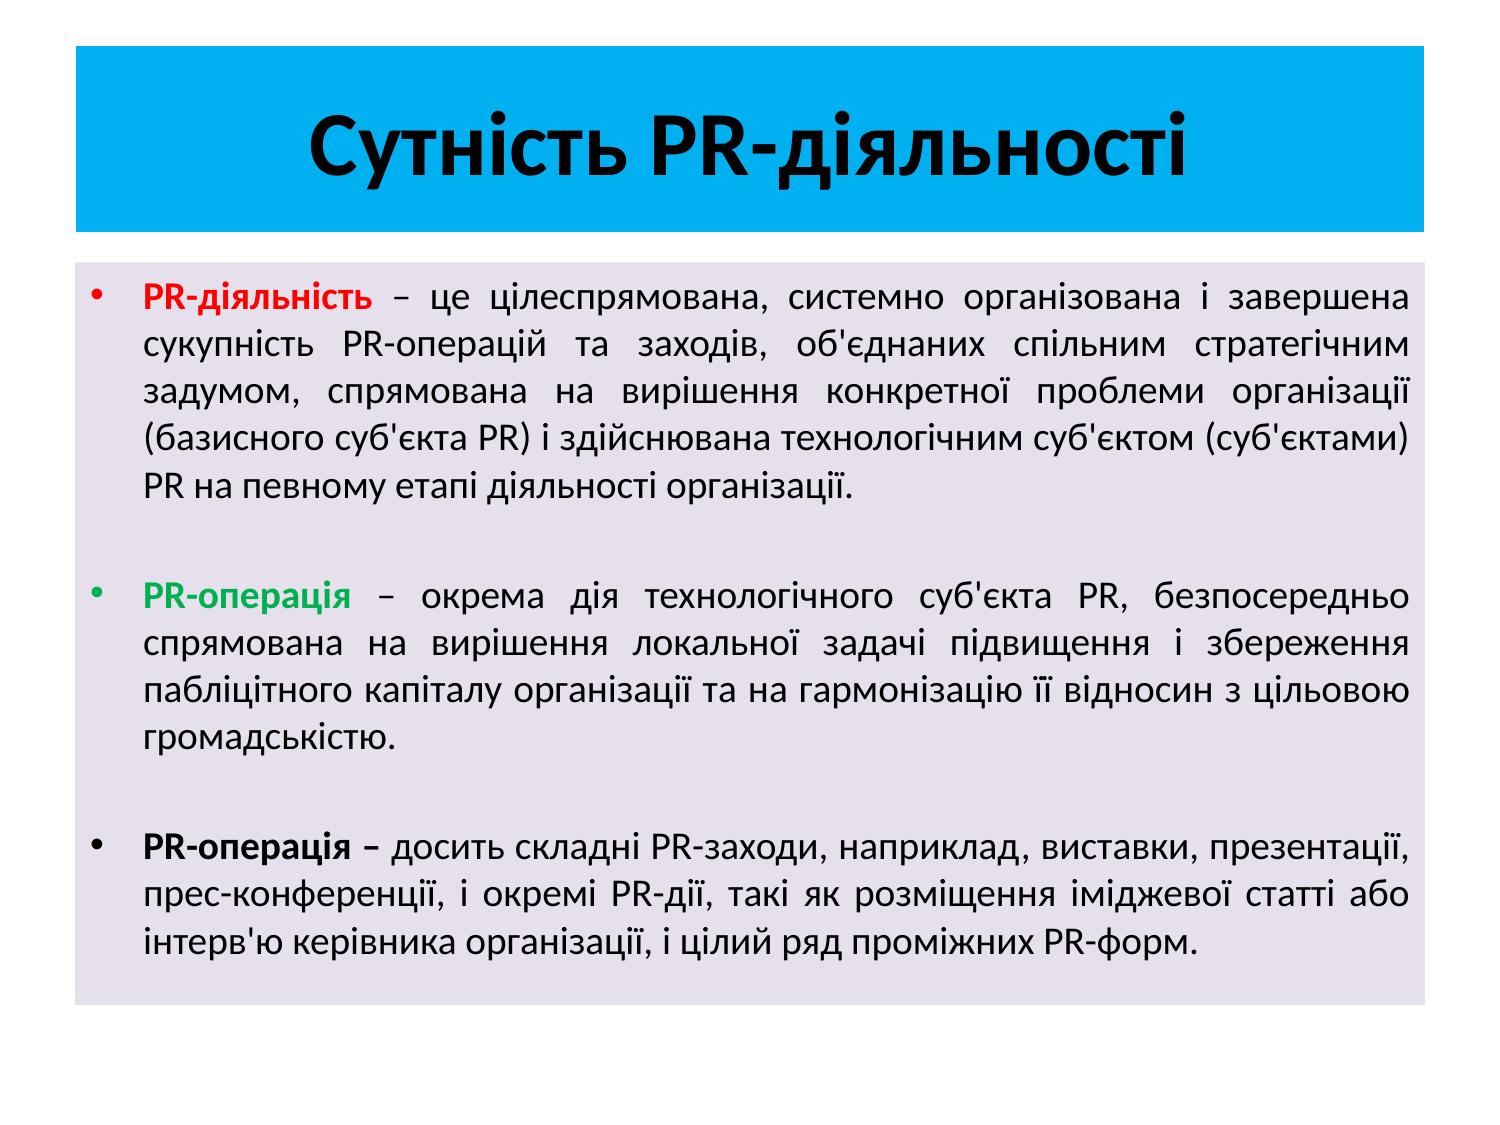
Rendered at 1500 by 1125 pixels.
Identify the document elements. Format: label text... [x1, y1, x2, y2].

list PR-діяльність – це цілеспрямована, системно організована і завершена сукупність PR-операцій та заходів, об'єднаних спільним стратегічним задумом, спрямована на вирішення конкретної проблеми організації (базисного суб'єкта PR) і здійснювана технологічним суб'єктом (суб'єктами) PR на певному етапі діяльності організації. PR-операція – окрема дія технологічного суб'єкта PR, безпосередньо спрямована на вирішення локальної задачі підвищення і збереження пабліцітного капіталу організації та на гармонізацію її відносин з цільовою громадськістю. PR-операція – досить складні PR-заходи, наприклад, виставки, презентації, прес-конференції, і окремі PR-дії, такі як розміщення іміджевої статті або інтерв'ю керівника організації, і цілий ряд проміжних PR-форм. [75, 262, 1425, 1005]
title Сутність PR-діяльності [75, 45, 1425, 233]
